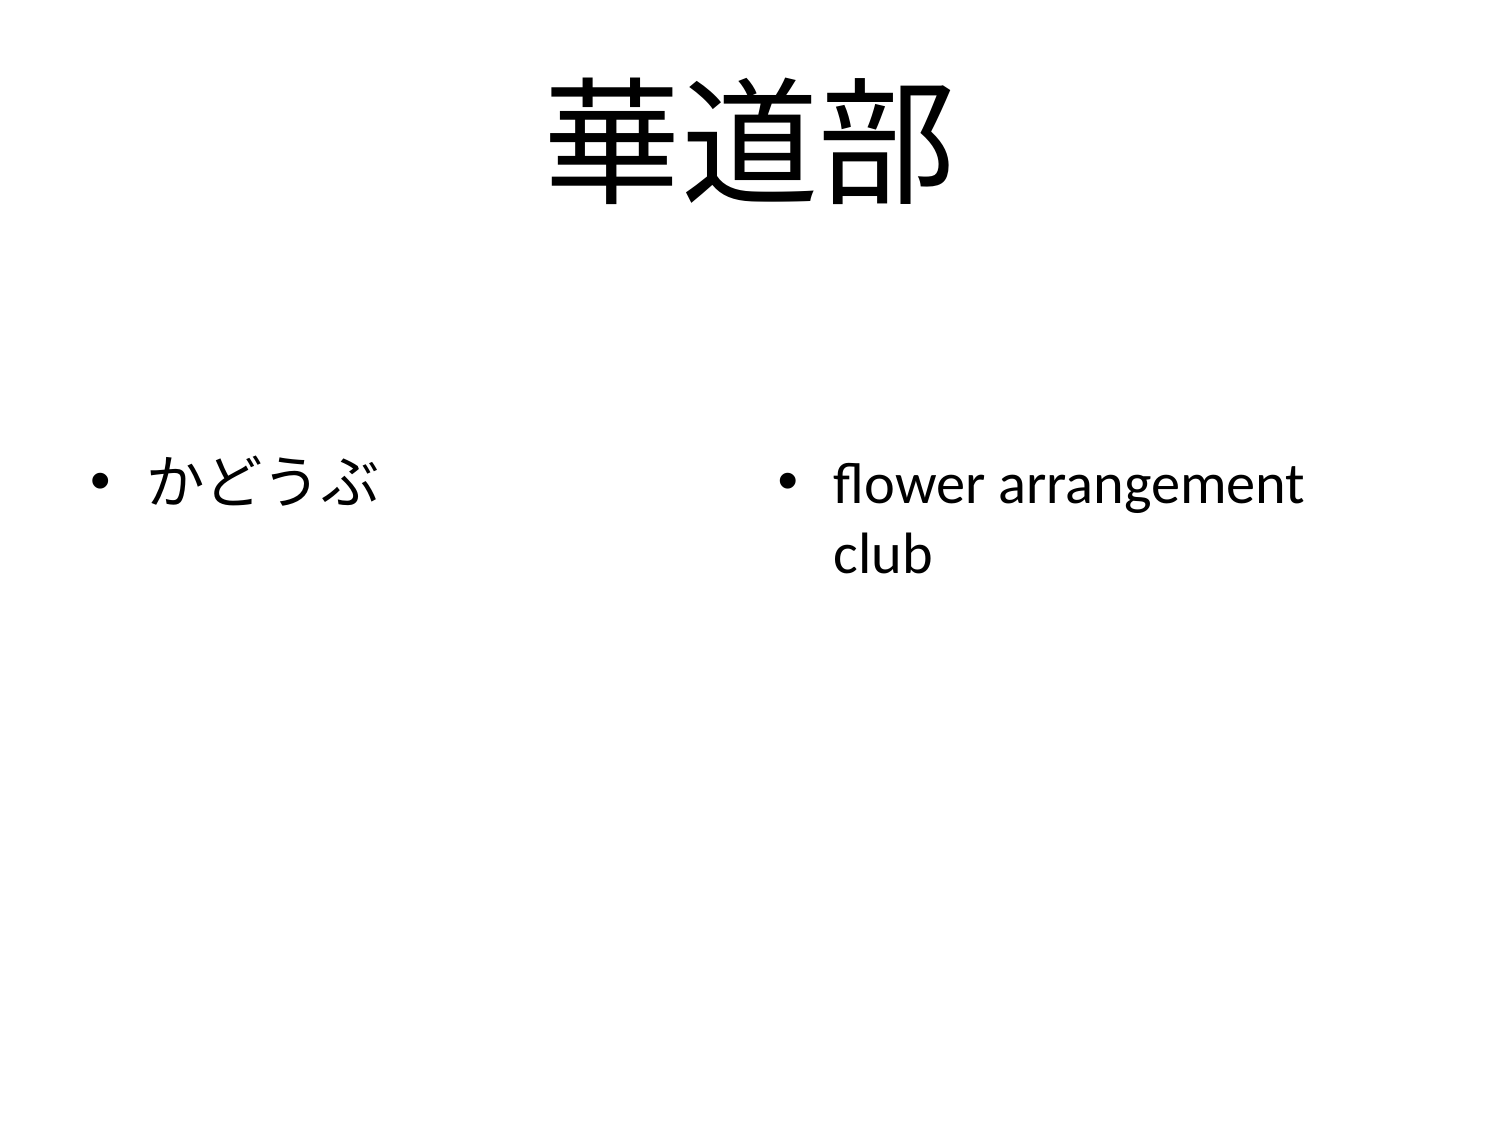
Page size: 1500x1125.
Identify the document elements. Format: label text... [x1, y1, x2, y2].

list flower arrangement club [762, 437, 1426, 1006]
title 華道部 [74, 44, 1426, 233]
list かどうぶ [74, 437, 738, 1006]
